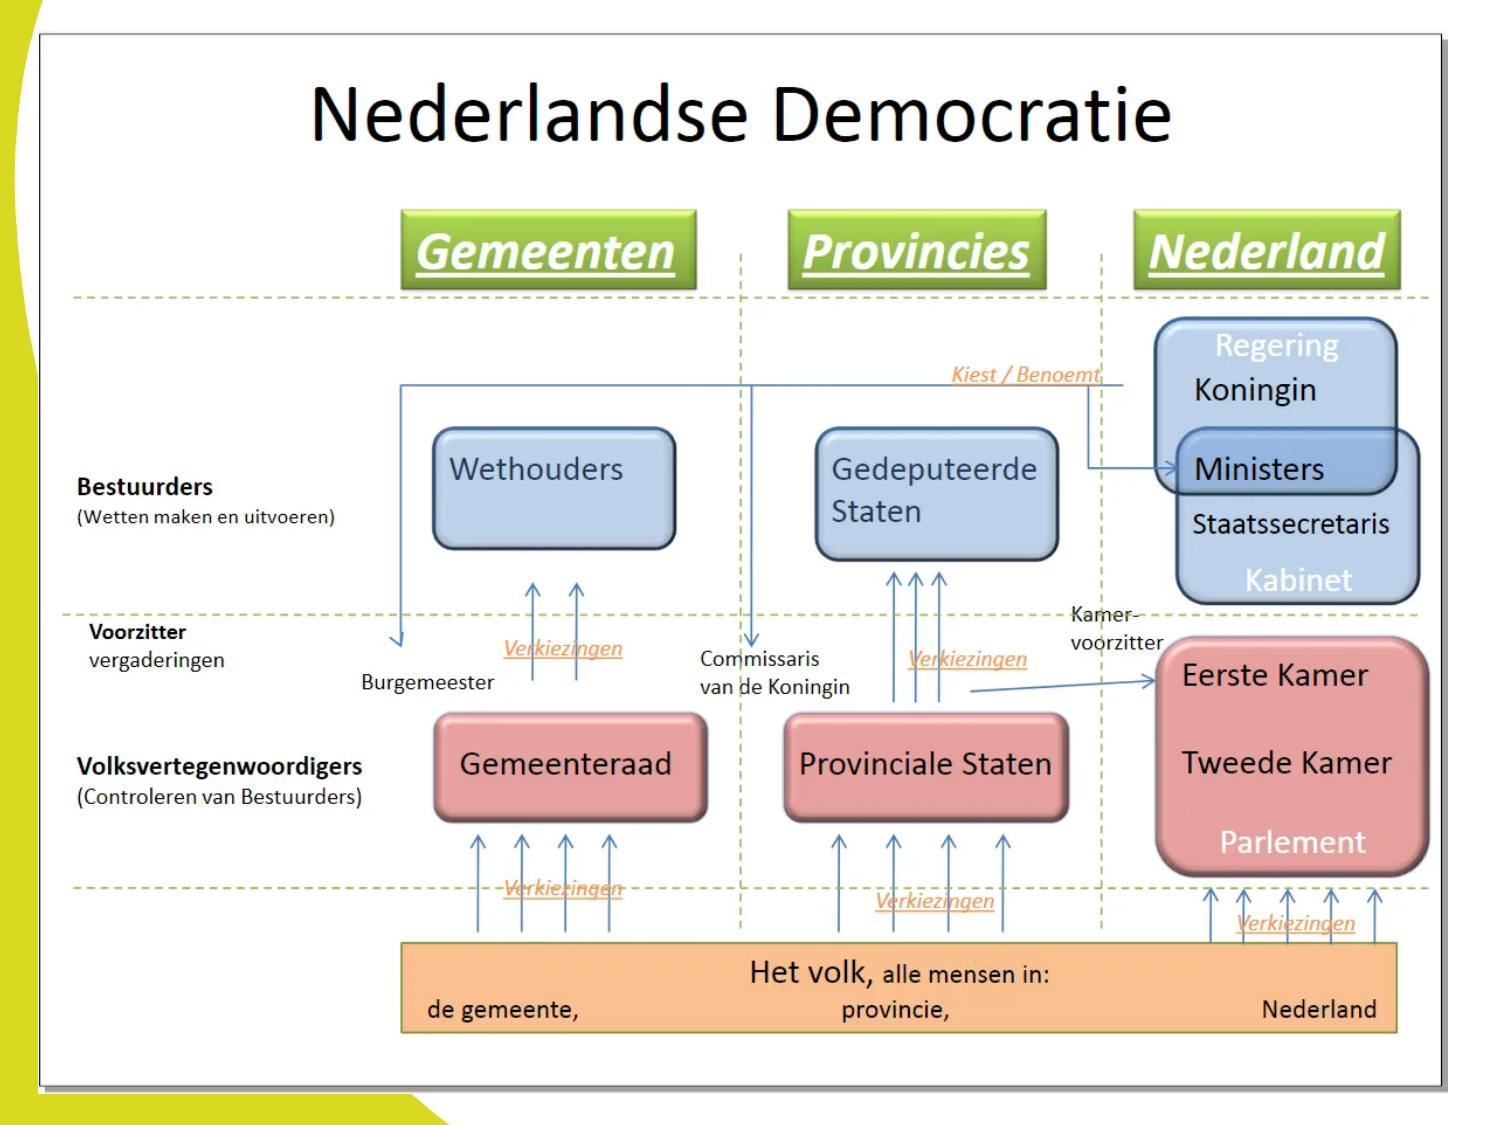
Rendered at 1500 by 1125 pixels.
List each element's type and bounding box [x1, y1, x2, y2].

picture [0, 0, 1500, 1125]
list [371, 385, 1461, 1125]
